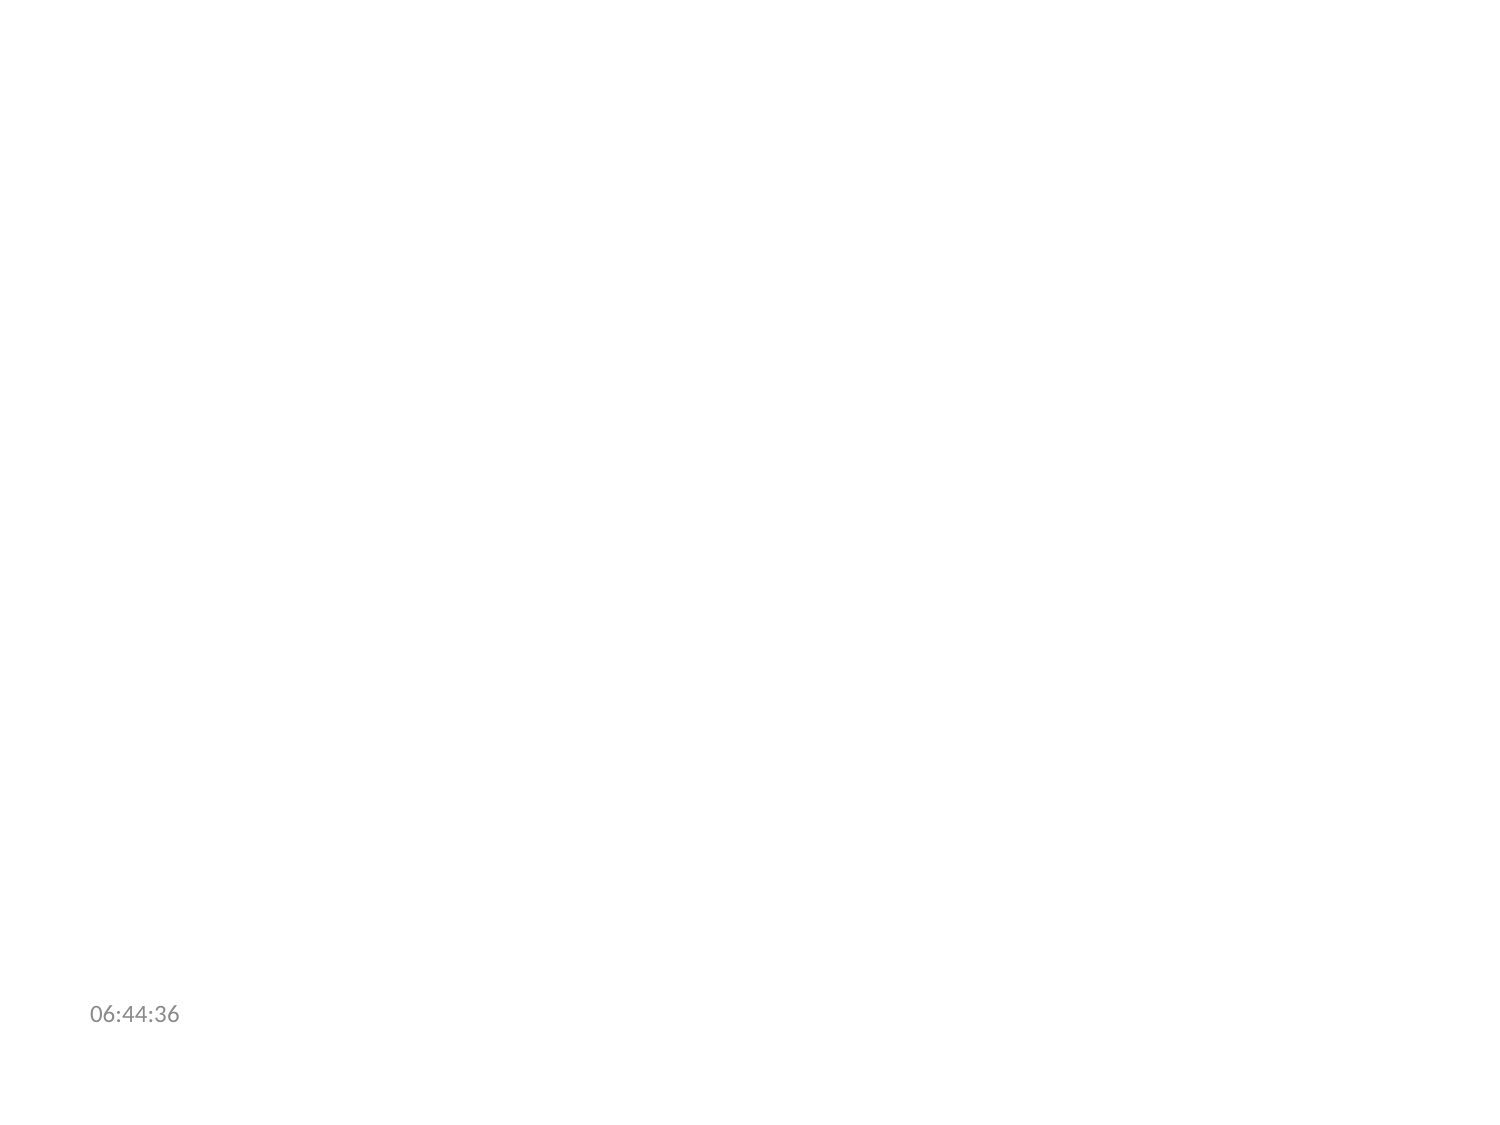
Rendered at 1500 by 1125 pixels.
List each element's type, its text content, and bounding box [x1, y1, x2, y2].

text_box 15:35:09 [75, 982, 425, 1043]
